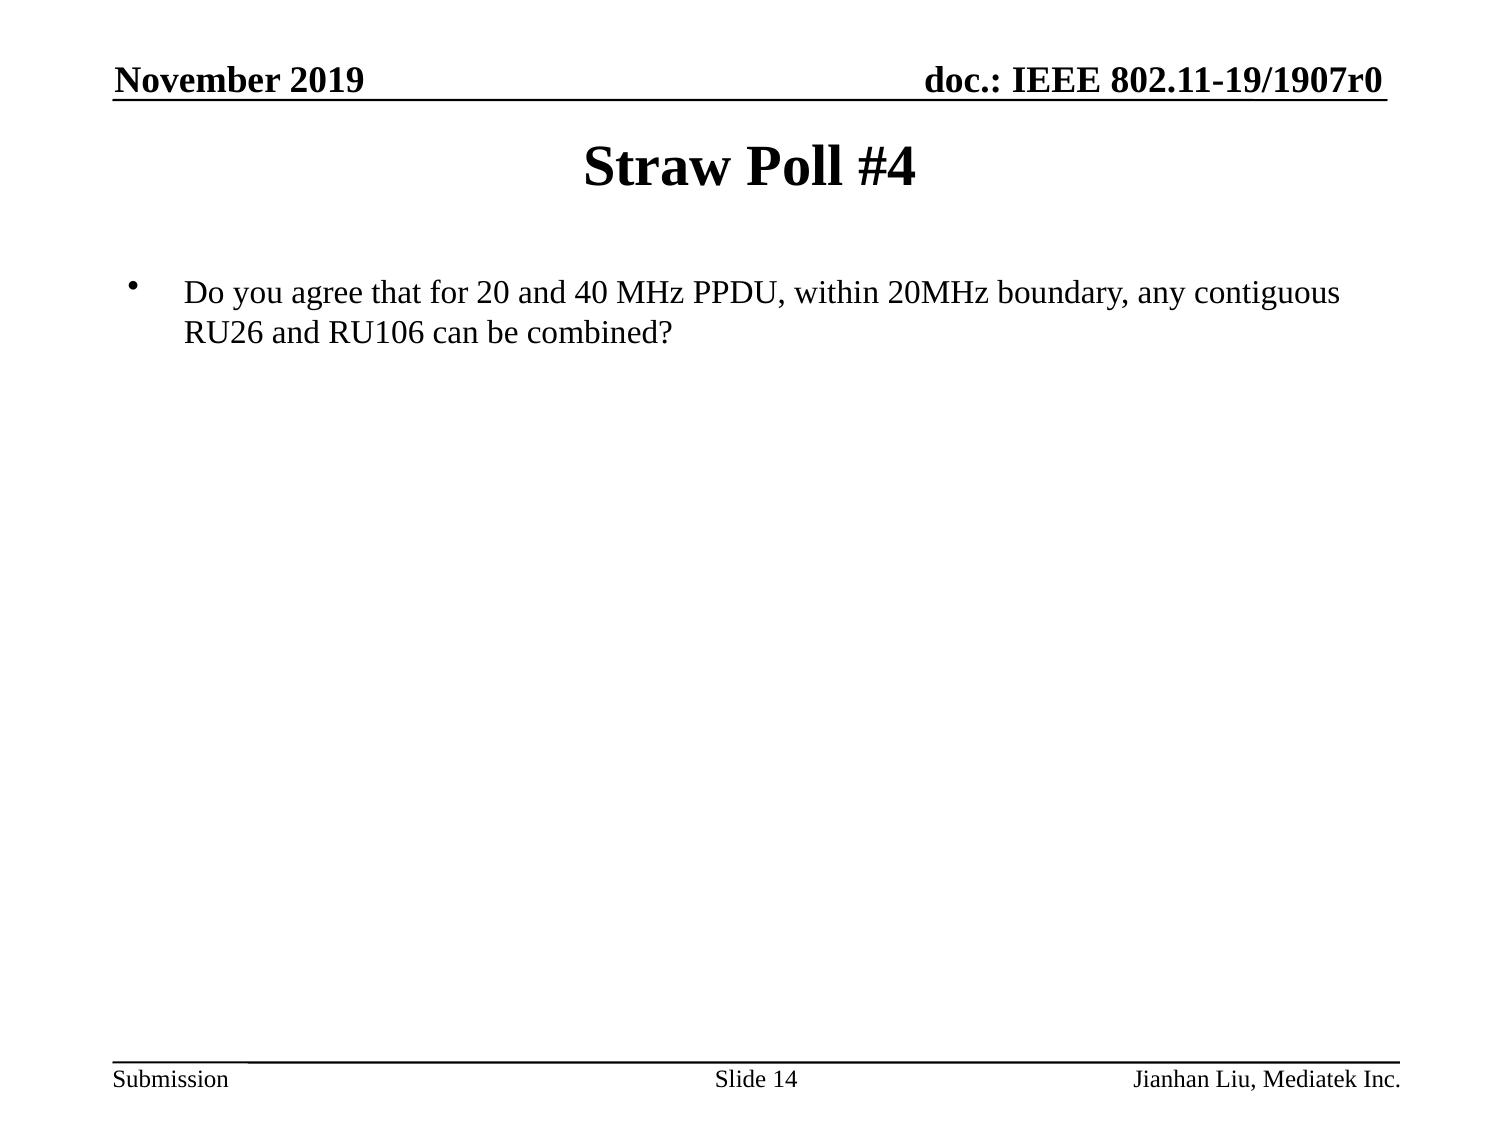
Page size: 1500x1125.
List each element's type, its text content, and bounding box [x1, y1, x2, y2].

list Do you agree that for 20 and 40 MHz PPDU, within 20MHz boundary, any contiguous RU26 and RU106 can be combined? [112, 262, 1388, 1001]
footer Jianhan Liu, Mediatek Inc. [1129, 1061, 1402, 1093]
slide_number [114, 54, 368, 101]
slide_number Slide 14 [712, 1061, 800, 1093]
title Straw Poll #4 [112, 112, 1388, 213]
